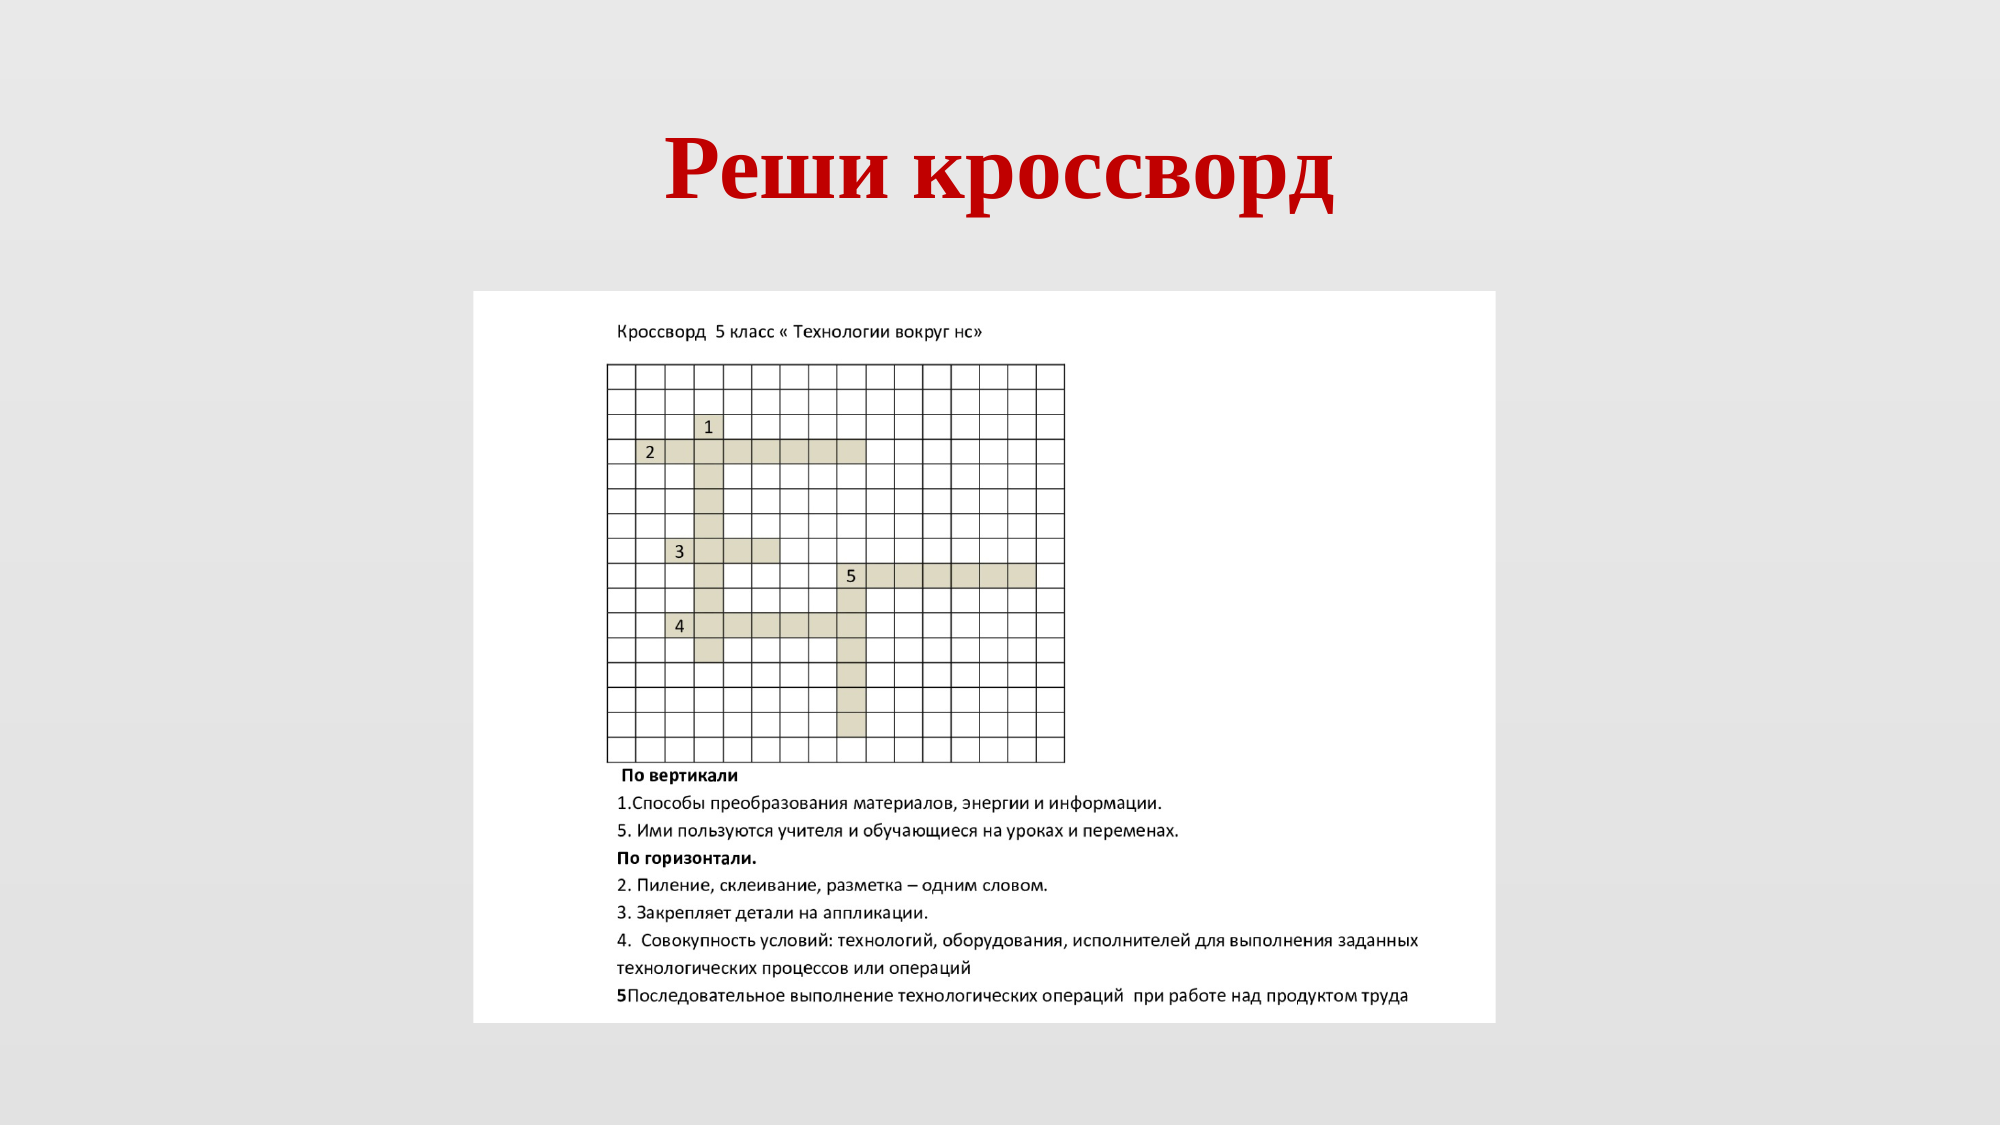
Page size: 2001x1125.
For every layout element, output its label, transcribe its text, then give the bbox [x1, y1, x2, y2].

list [473, 291, 1496, 1023]
title Реши кроссворд [137, 59, 1863, 278]
